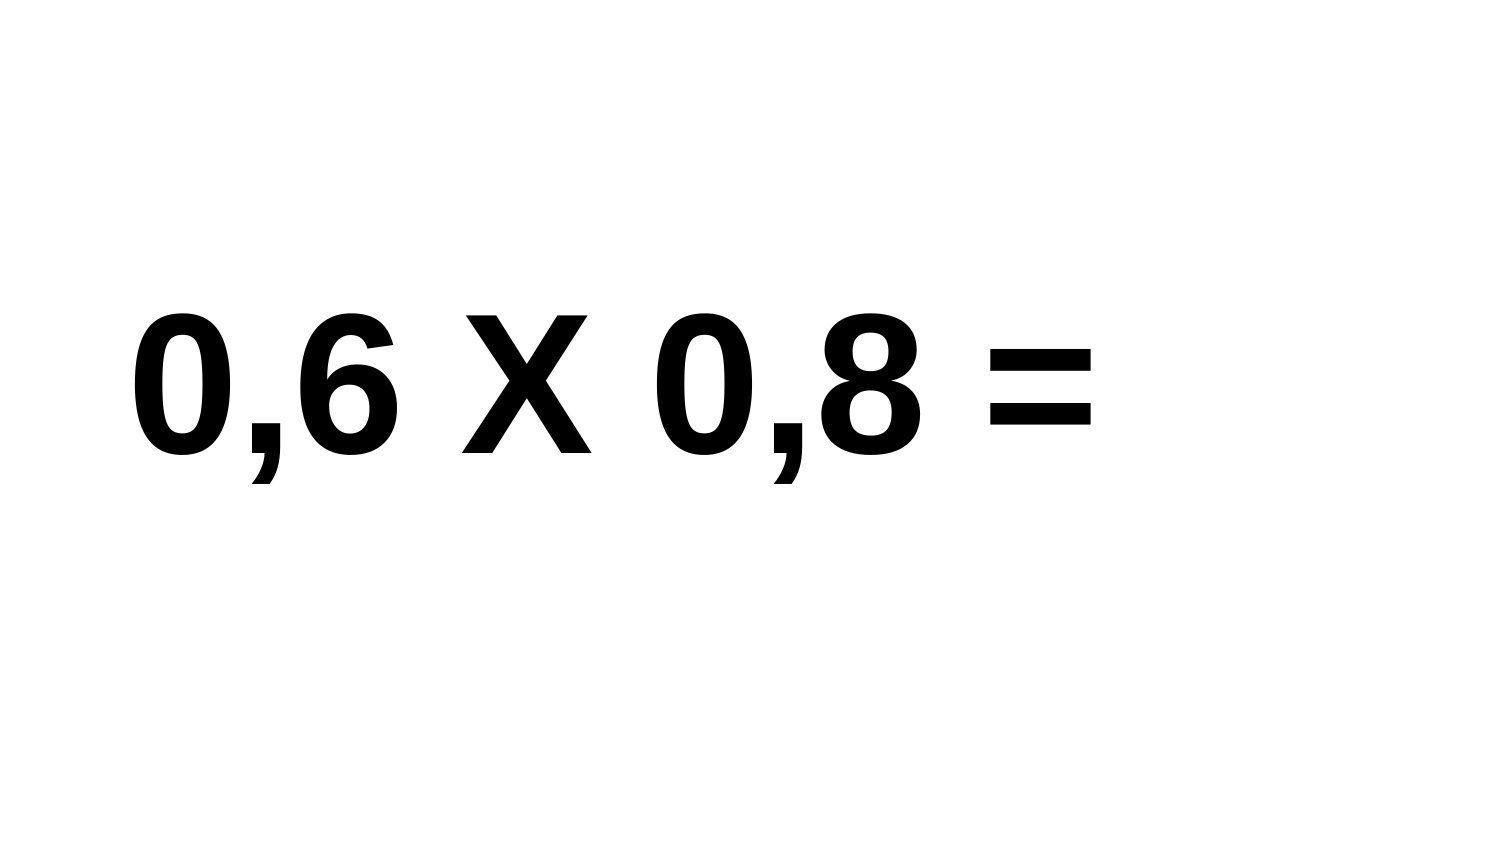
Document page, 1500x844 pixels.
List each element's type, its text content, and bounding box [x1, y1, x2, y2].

text_box 0,6 X 0,8 = [112, 318, 1388, 509]
